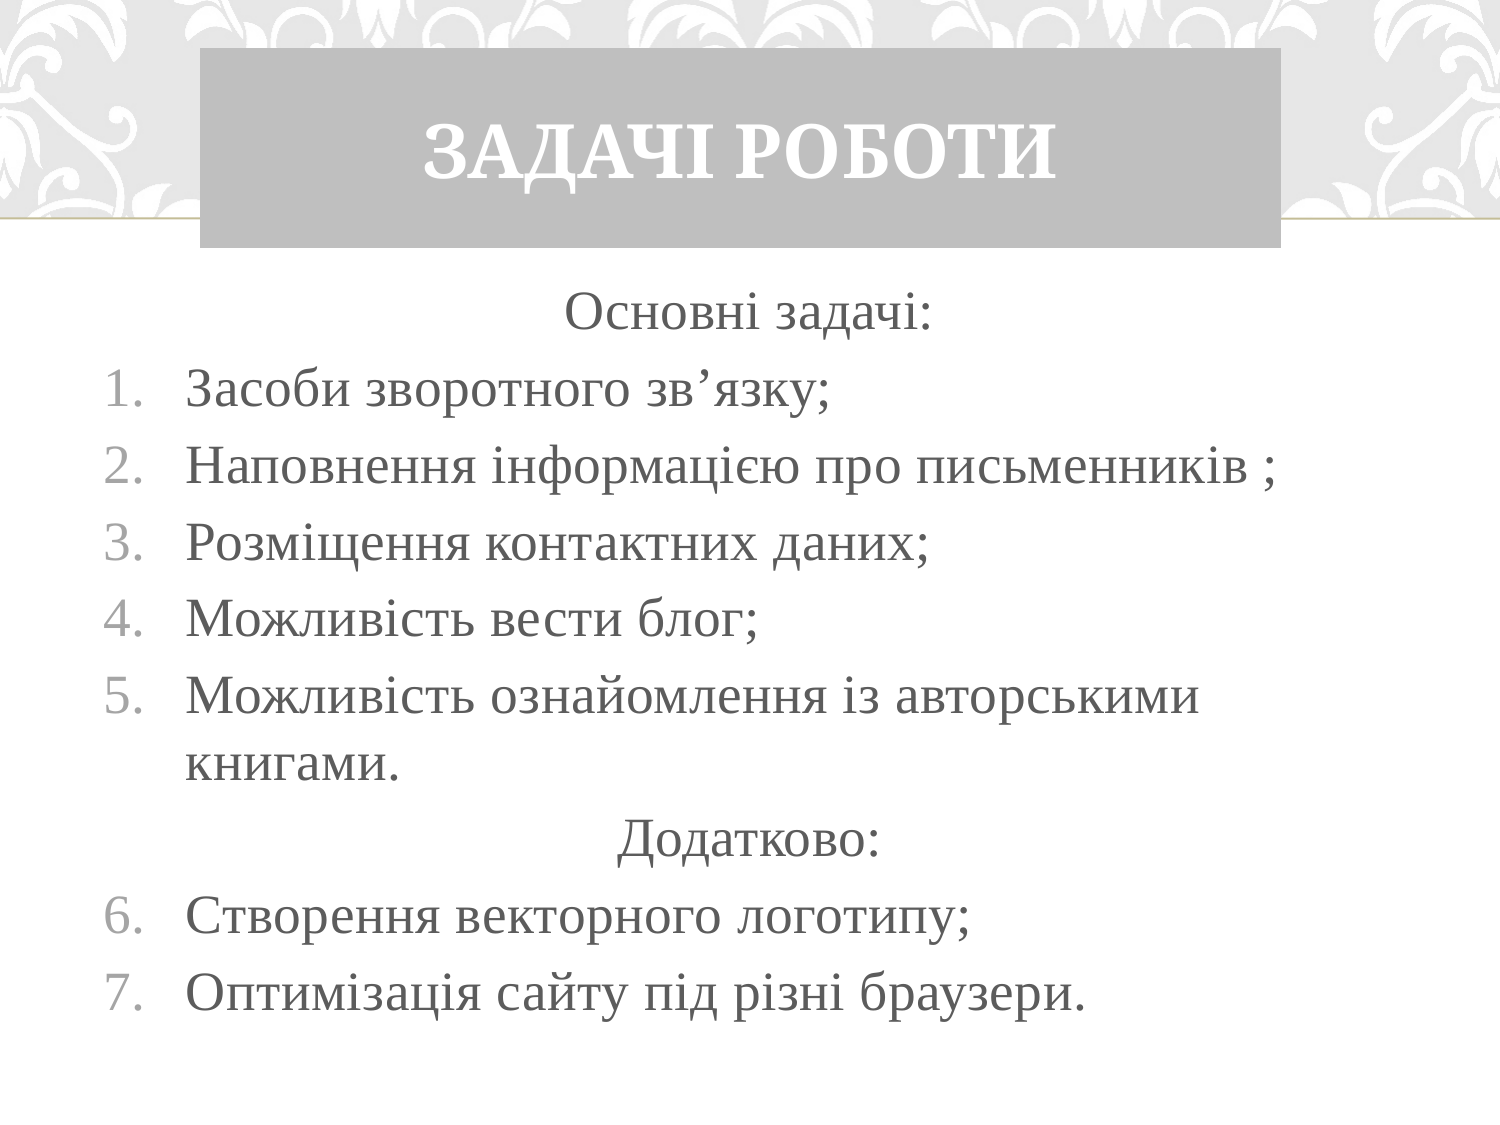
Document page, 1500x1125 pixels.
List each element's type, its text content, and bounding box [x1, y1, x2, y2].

list Основні задачі: Засоби зворотного зв’язку; Наповнення інформацією про письменників ; Розміщення контактних даних; Можливість вести блог; Можливість ознайомлення із авторськими книгами. Додатково: Створення векторного логотипу; Оптимізація сайту під різні браузери. [88, 267, 1412, 1035]
title задачі роботи [200, 48, 1281, 248]
